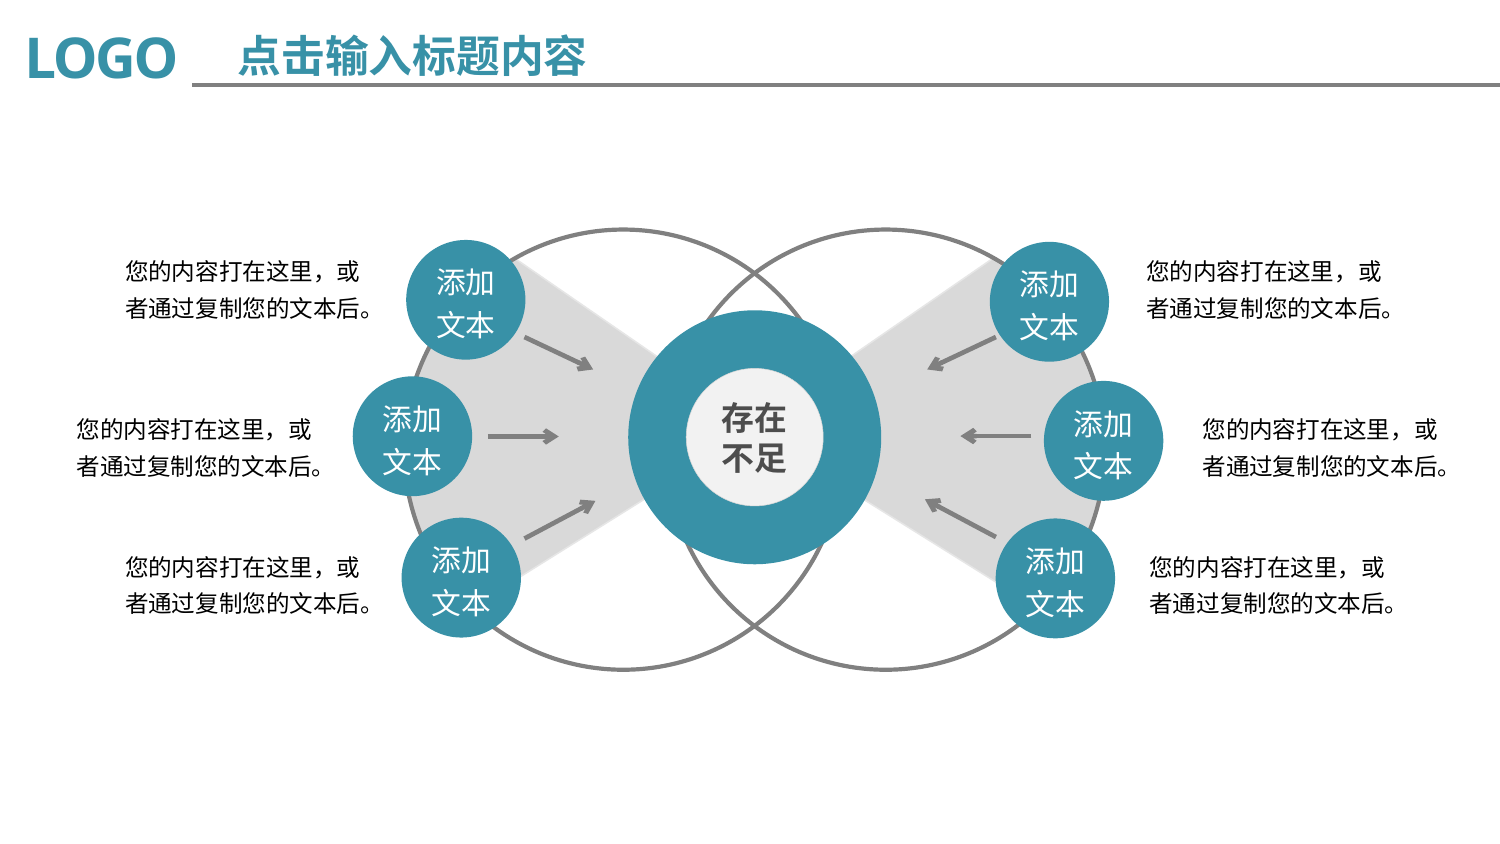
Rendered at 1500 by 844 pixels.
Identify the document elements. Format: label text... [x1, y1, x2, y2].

text_box [704, 229, 1099, 670]
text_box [627, 310, 882, 565]
text_box 您的内容打在这里，或者通过复制您的文本后。 [114, 243, 376, 328]
text_box 添加文本 [1043, 380, 1164, 501]
text_box [409, 229, 754, 670]
text_box 添加文本 [406, 239, 526, 360]
text_box 您的内容打在这里，或者通过复制您的文本后。 [1191, 401, 1450, 486]
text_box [924, 499, 997, 538]
text_box 您的内容打在这里，或者通过复制您的文本后。 [65, 401, 324, 486]
text_box 添加文本 [995, 518, 1116, 639]
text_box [524, 500, 596, 539]
text_box 您的内容打在这里，或者通过复制您的文本后。 [114, 538, 372, 623]
text_box 点击输入标题内容 [210, 21, 615, 89]
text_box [926, 336, 997, 370]
text_box 您的内容打在这里，或者通过复制您的文本后。 [1135, 243, 1394, 328]
text_box 添加文本 [989, 241, 1110, 362]
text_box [524, 336, 594, 370]
text_box 添加文本 [352, 376, 473, 497]
text_box 添加文本 [401, 517, 521, 638]
text_box 您的内容打在这里，或者通过复制您的文本后。 [1138, 538, 1397, 623]
